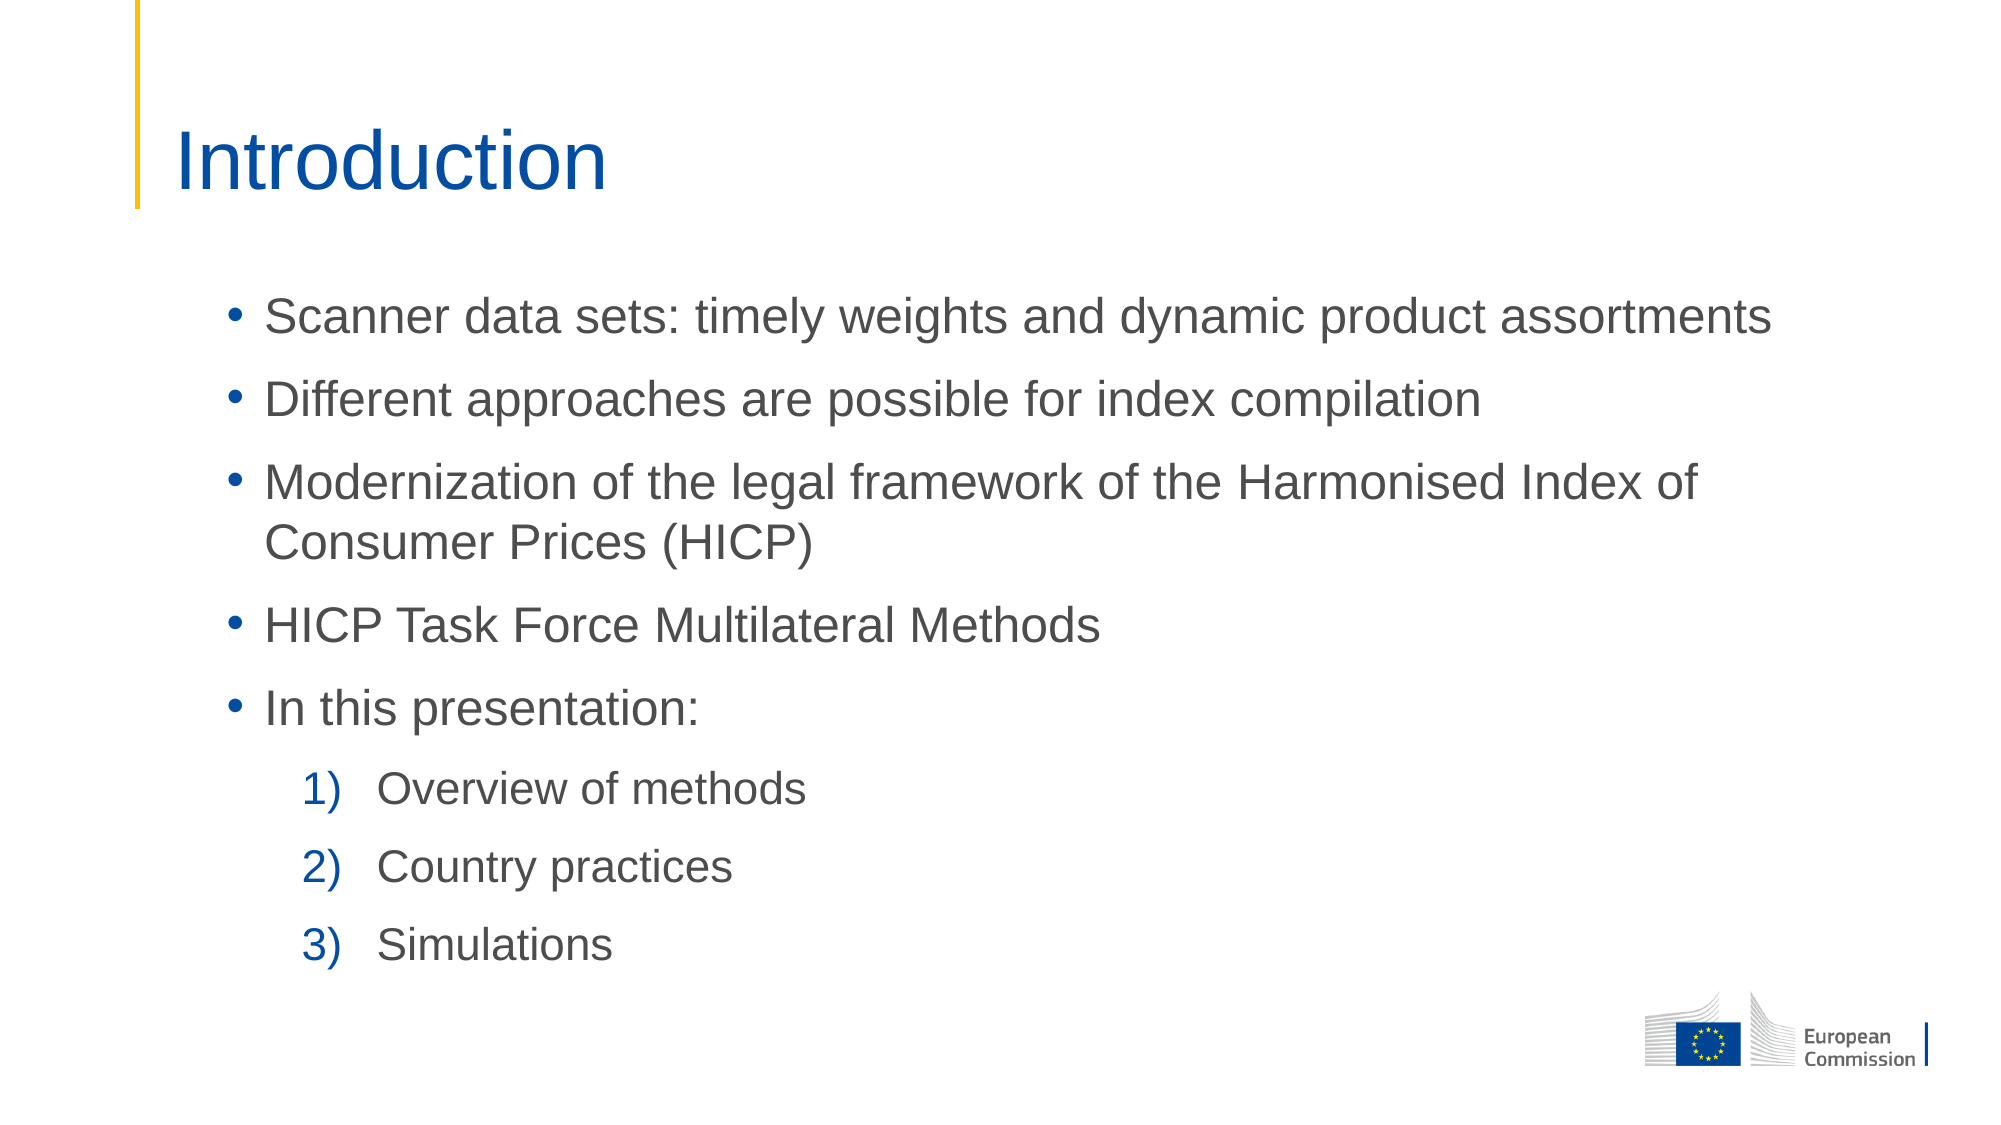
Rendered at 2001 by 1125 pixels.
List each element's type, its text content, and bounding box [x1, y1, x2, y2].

picture [1645, 991, 1928, 1066]
title Introduction [159, 79, 1885, 208]
list Scanner data sets: timely weights and dynamic product assortments Different approaches are possible for index compilation Modernization of the legal framework of the Harmonised Index of Consumer Prices (HICP) HICP Task Force Multilateral Methods In this presentation: Overview of methods Country practices Simulations [136, 276, 1926, 914]
